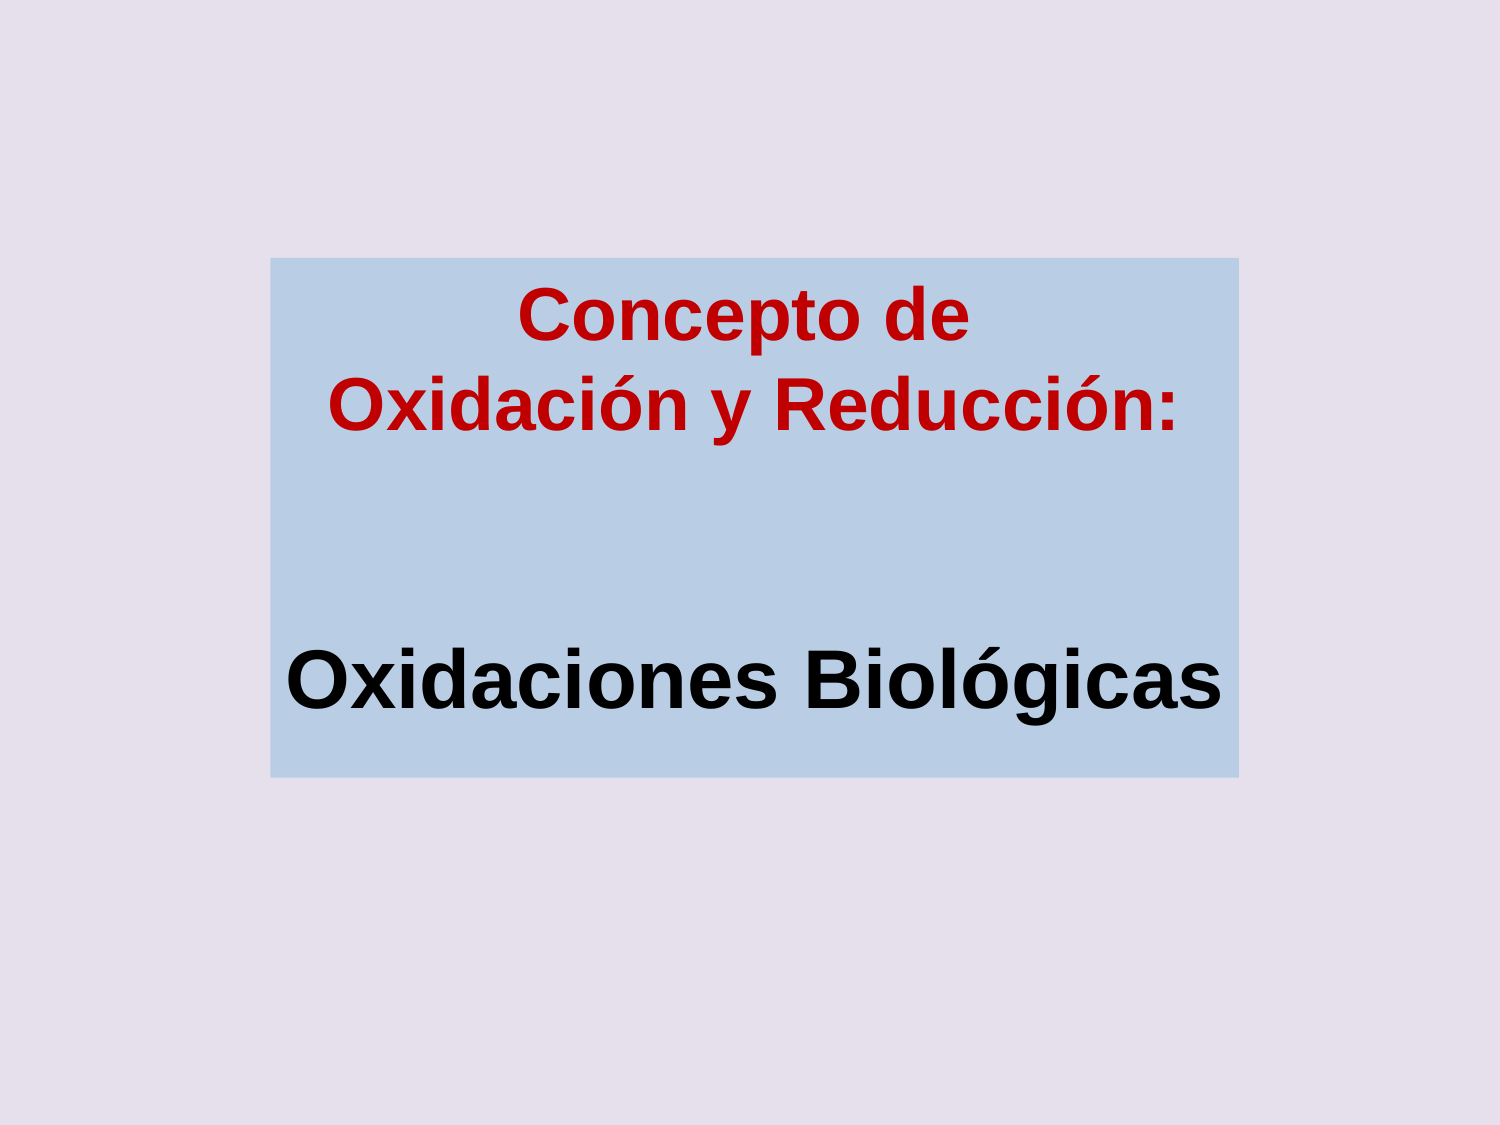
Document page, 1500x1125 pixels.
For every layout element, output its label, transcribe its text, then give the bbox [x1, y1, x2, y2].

text_box Concepto de Oxidación y Reducción: Oxidaciones Biológicas [270, 257, 1239, 778]
